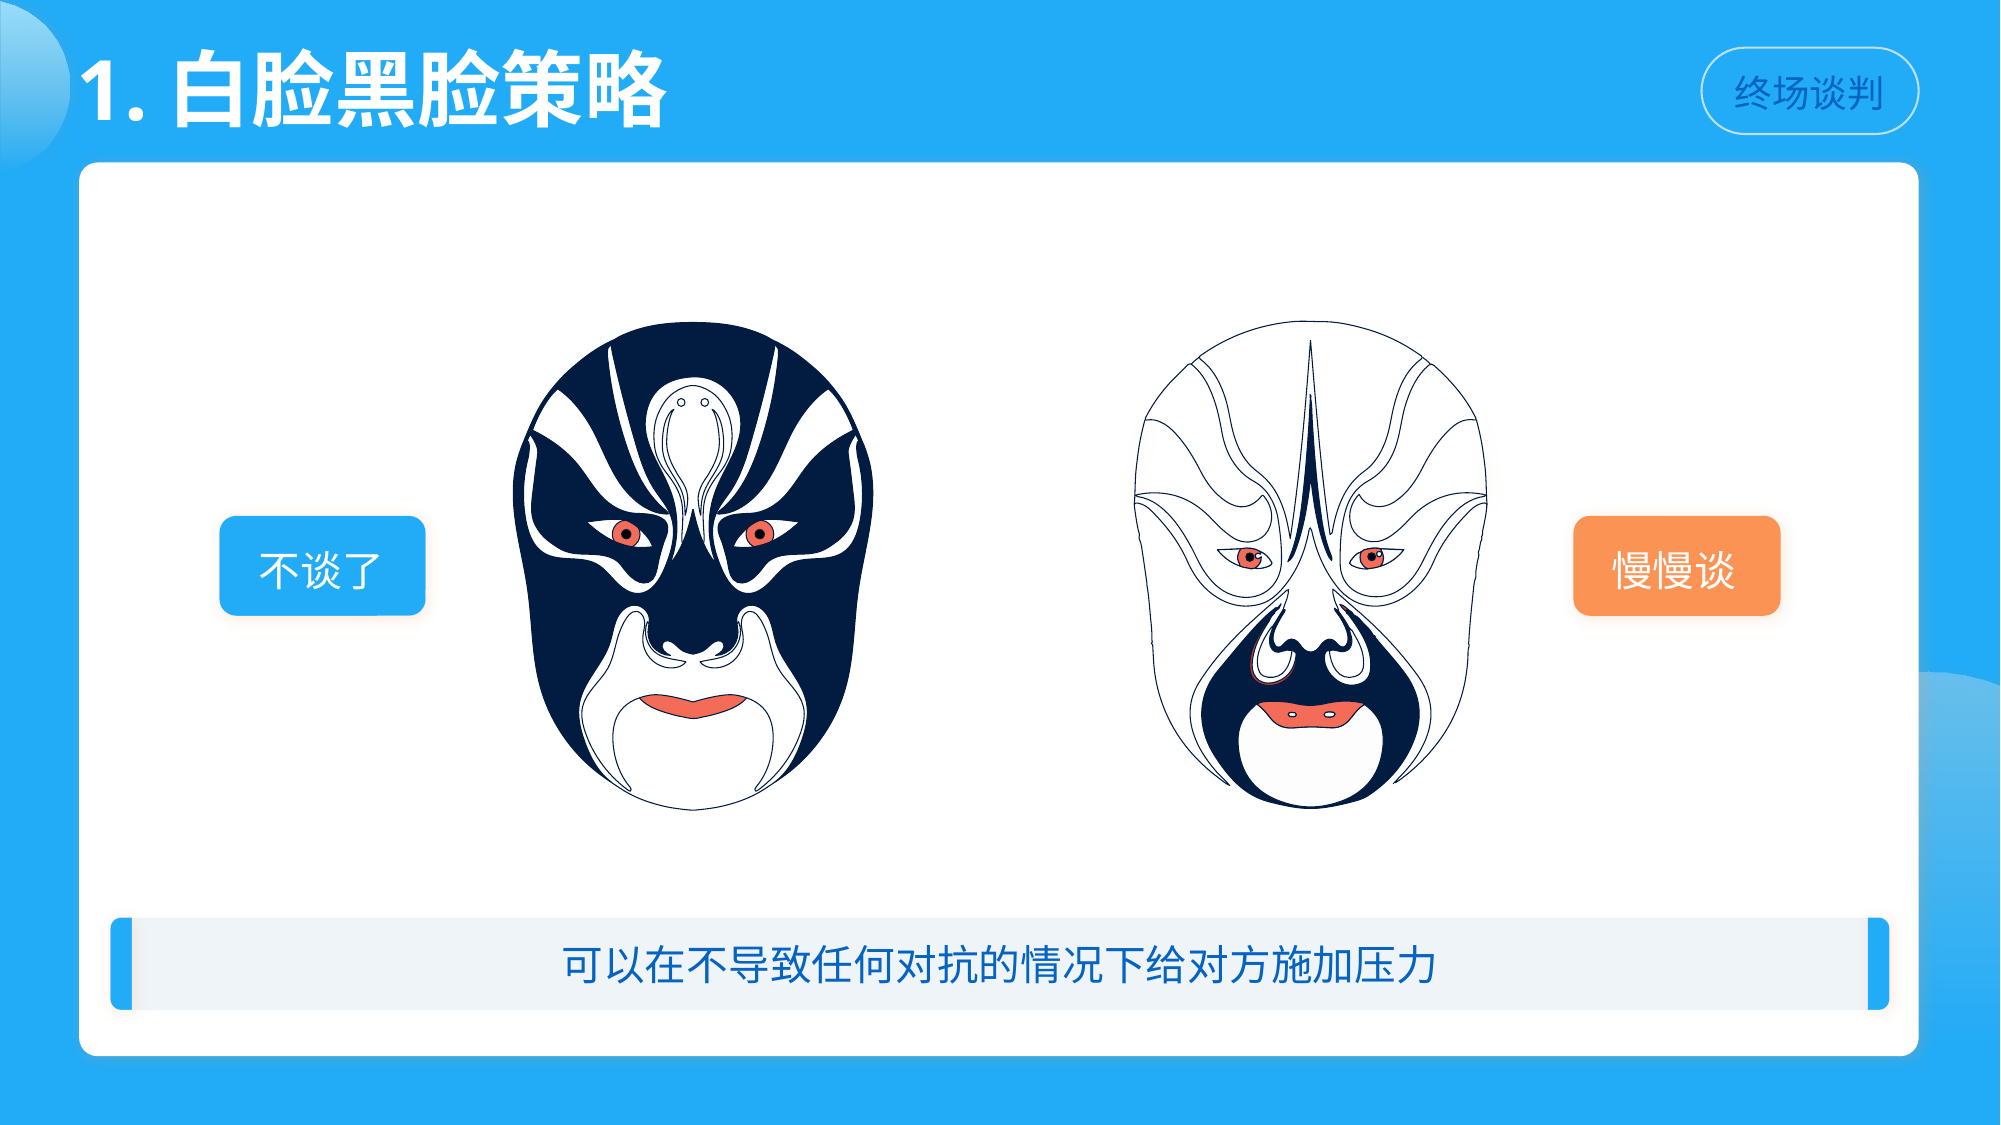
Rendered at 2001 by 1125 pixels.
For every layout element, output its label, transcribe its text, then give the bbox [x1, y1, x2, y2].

text_box [1572, 514, 1782, 617]
text_box 不谈了 [243, 537, 426, 602]
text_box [512, 320, 1488, 811]
list 1.白脸黑脸策略 [61, 40, 1093, 115]
text_box 终场谈判 [1720, 62, 1900, 123]
text_box 慢慢谈 [1596, 537, 1801, 602]
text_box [110, 917, 1890, 1010]
text_box [218, 514, 427, 617]
